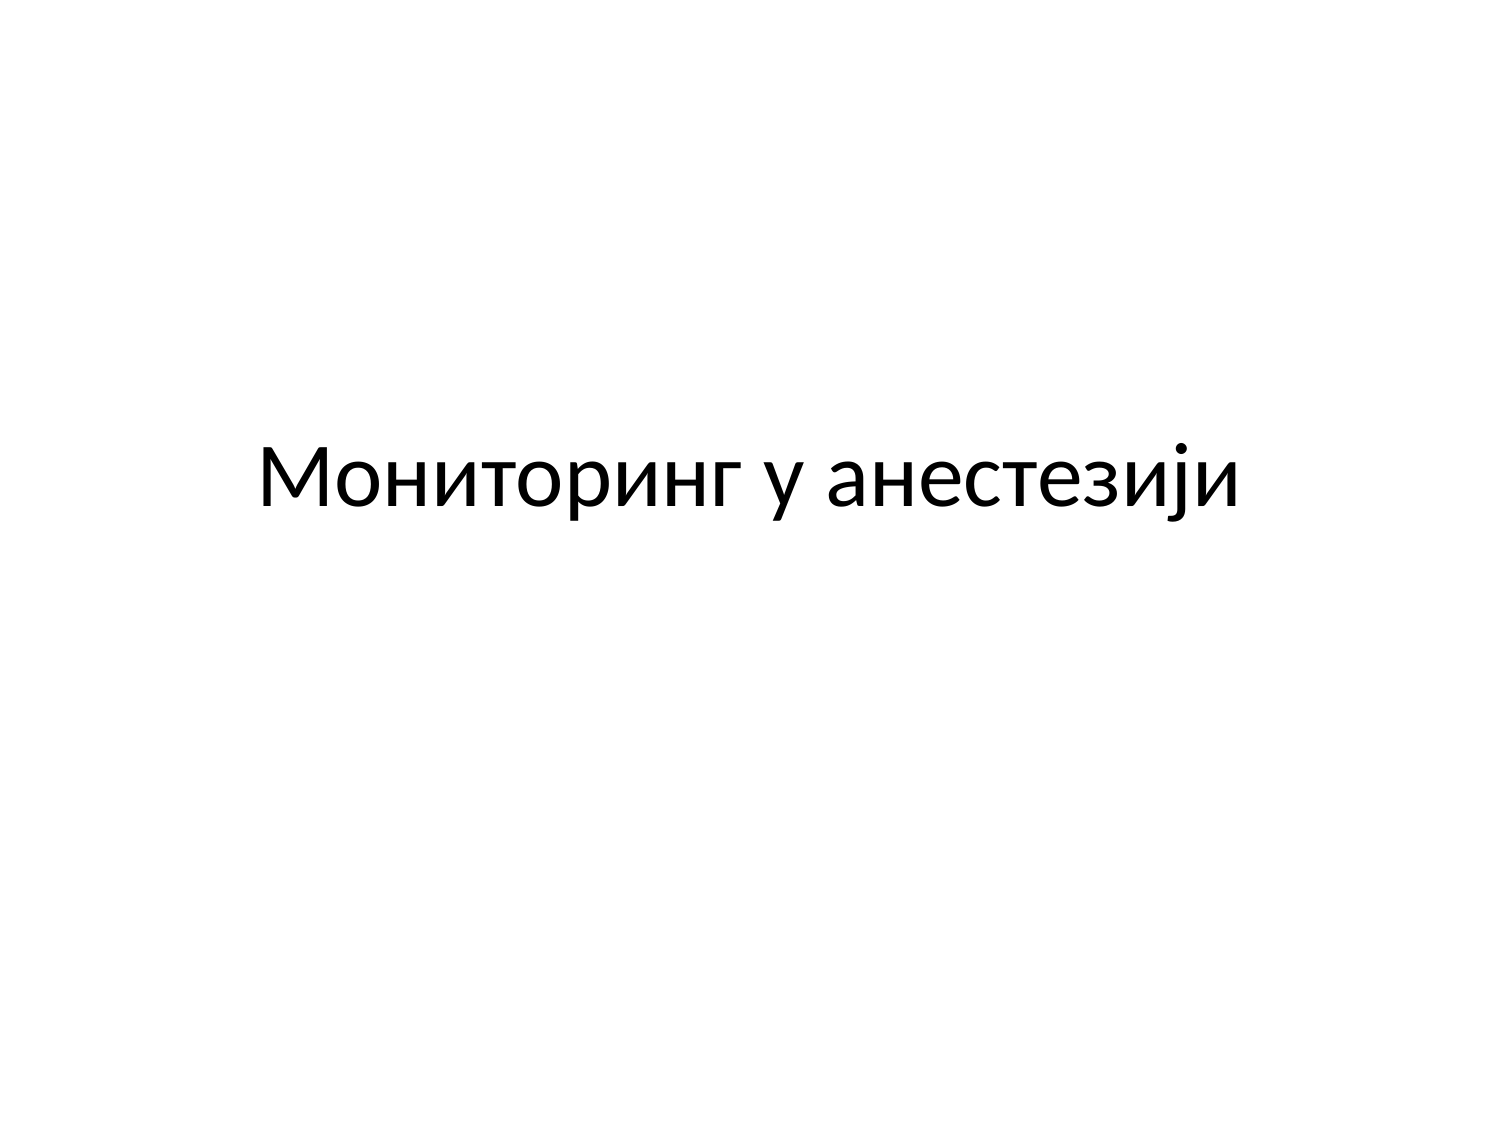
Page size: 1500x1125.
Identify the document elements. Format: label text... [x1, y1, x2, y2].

title Мониторинг у анестезији [112, 349, 1388, 591]
